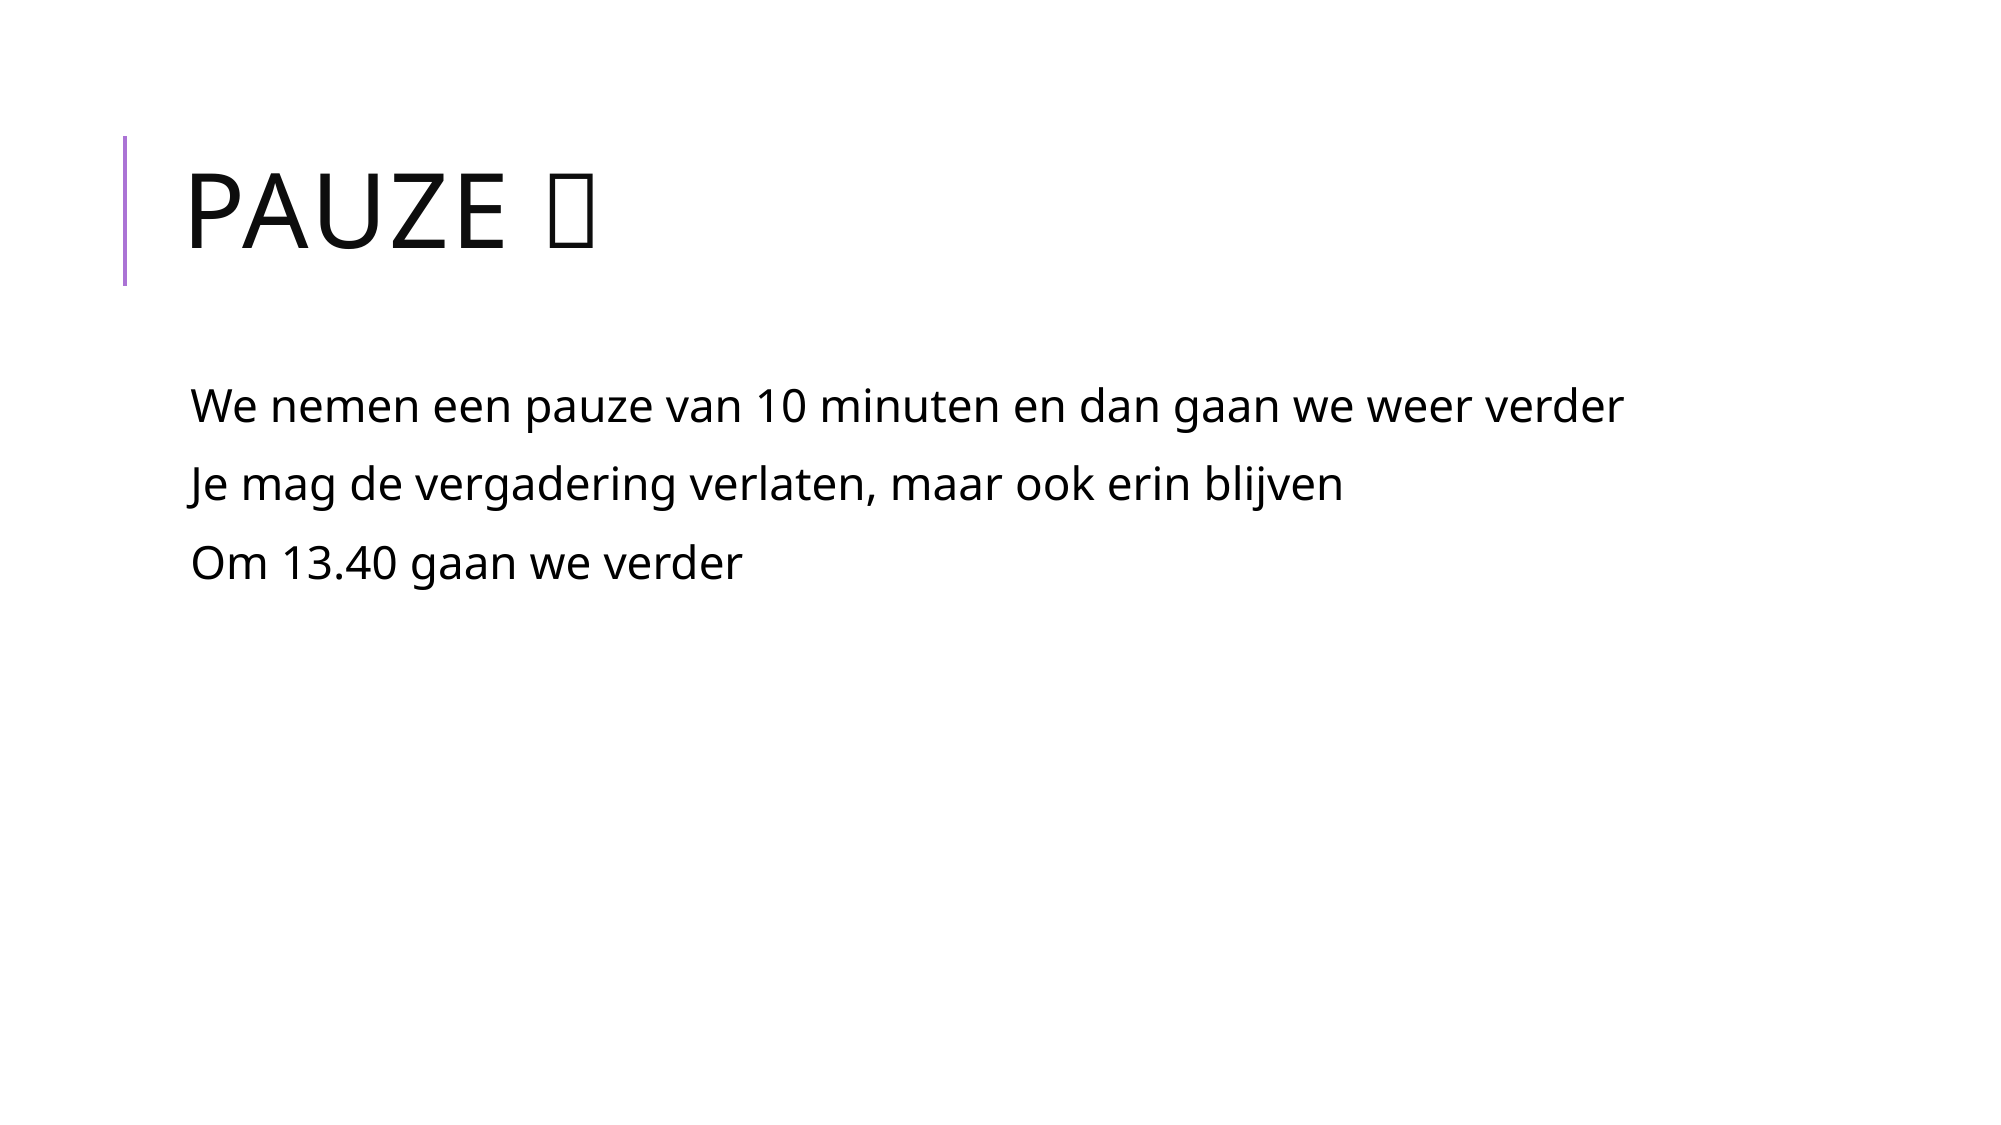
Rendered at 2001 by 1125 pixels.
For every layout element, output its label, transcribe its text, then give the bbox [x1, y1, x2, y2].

title Pauze  [168, 96, 1763, 342]
list We nemen een pauze van 10 minuten en dan gaan we weer verder Je mag de vergadering verlaten, maar ook erin blijven Om 13.40 gaan we verder [168, 375, 1763, 1035]
